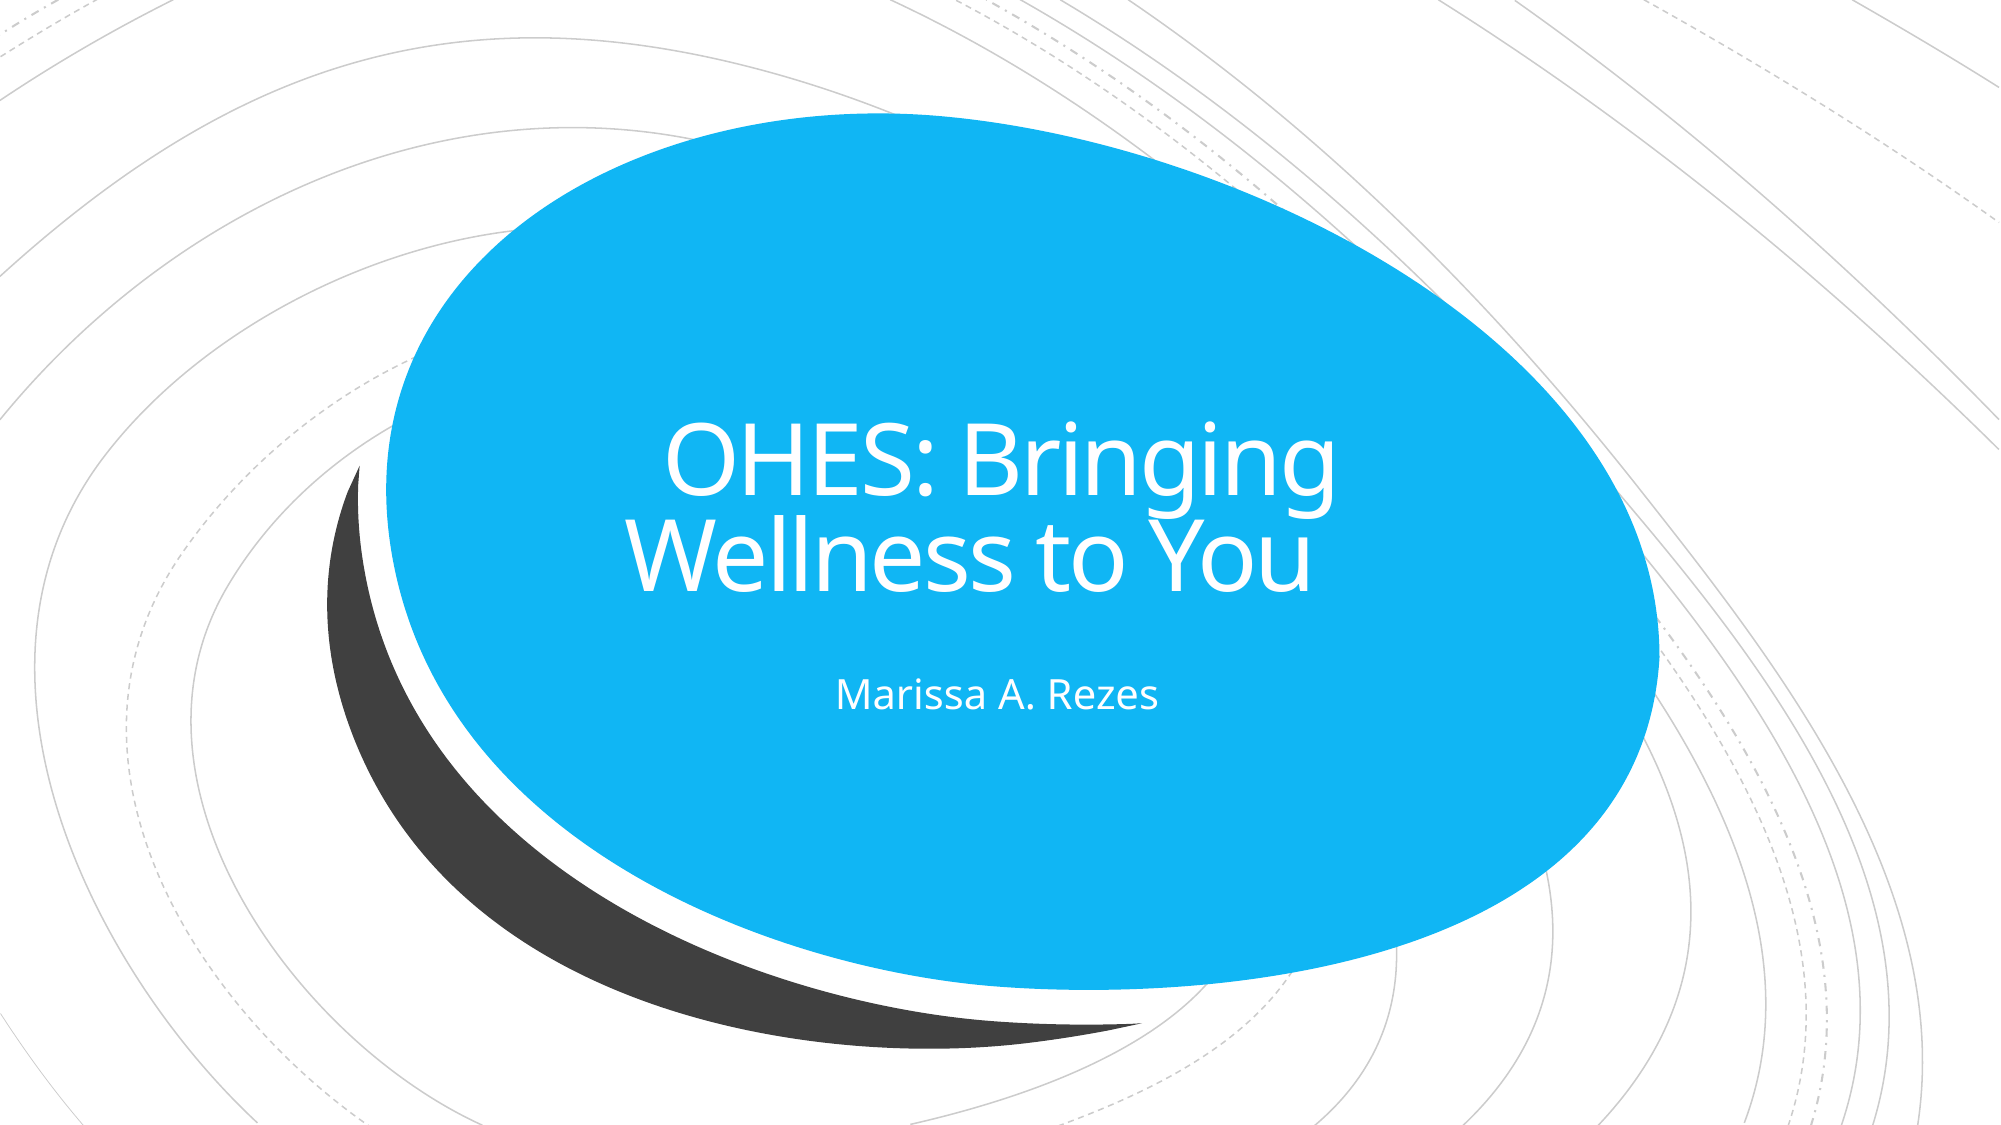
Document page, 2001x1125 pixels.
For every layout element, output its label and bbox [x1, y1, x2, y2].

text_box [0, 0, 2000, 1125]
